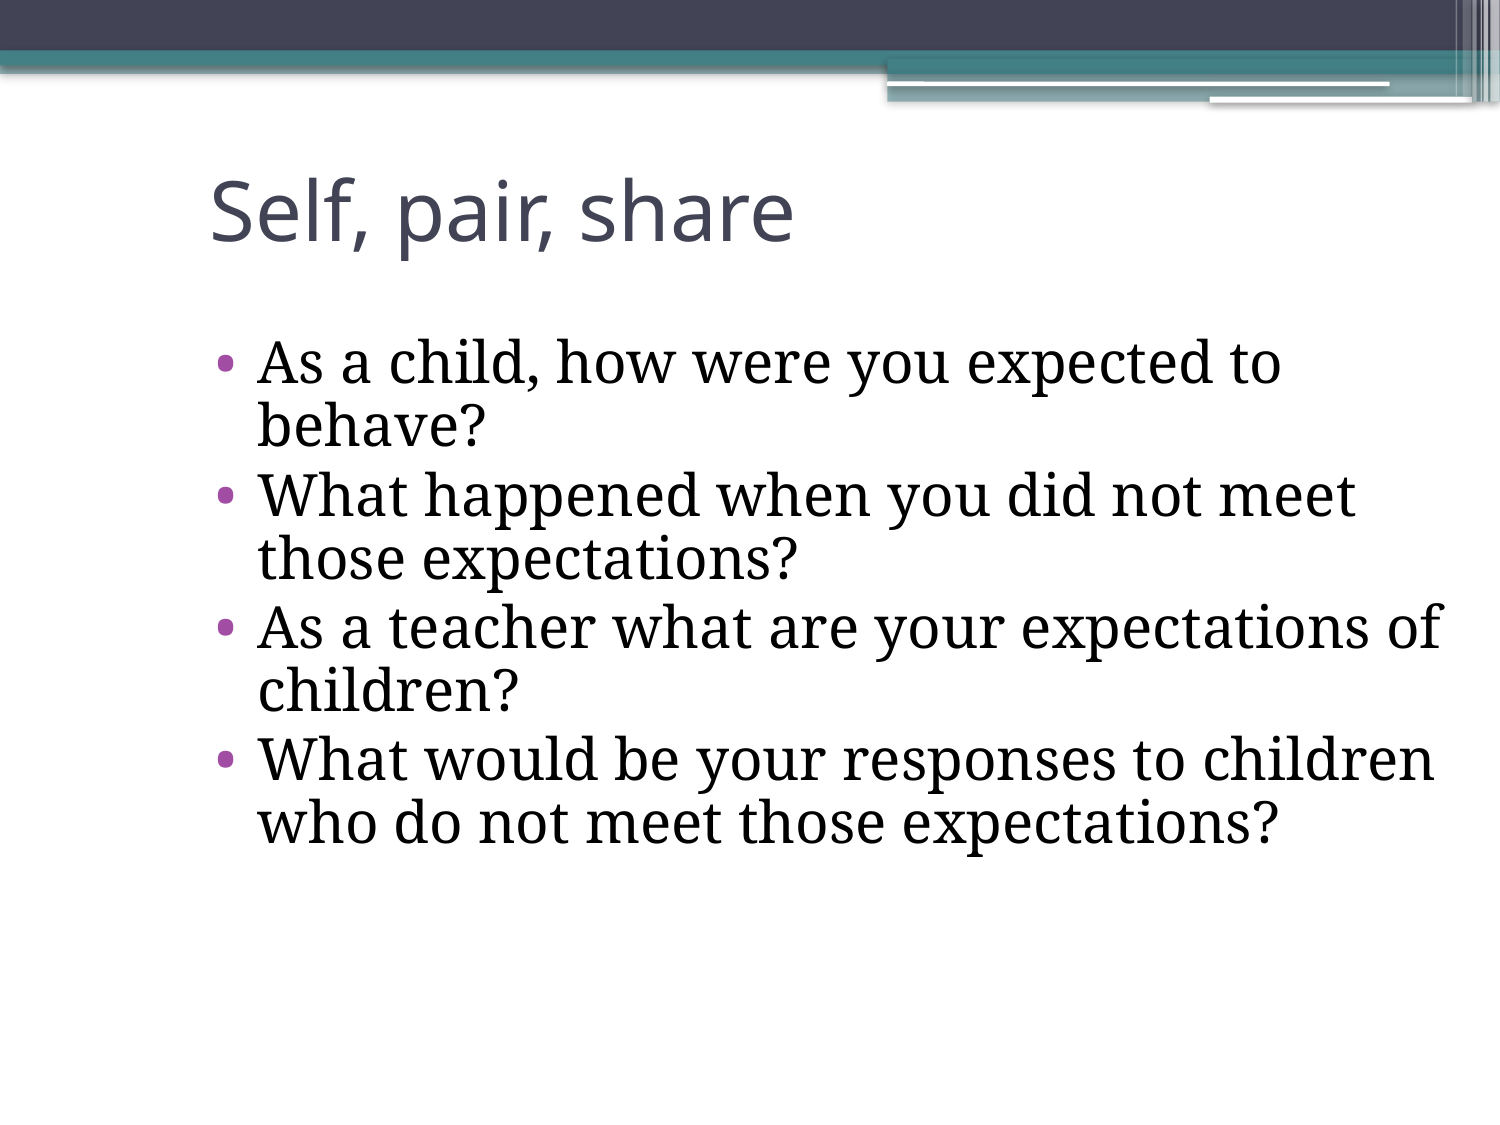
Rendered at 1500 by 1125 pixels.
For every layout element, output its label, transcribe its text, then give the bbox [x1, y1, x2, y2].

list As a child, how were you expected to behave? What happened when you did not meet those expectations? As a teacher what are your expectations of children? What would be your responses to children who do not meet those expectations? [183, 326, 1459, 1054]
title Self, pair, share [194, 148, 1474, 268]
